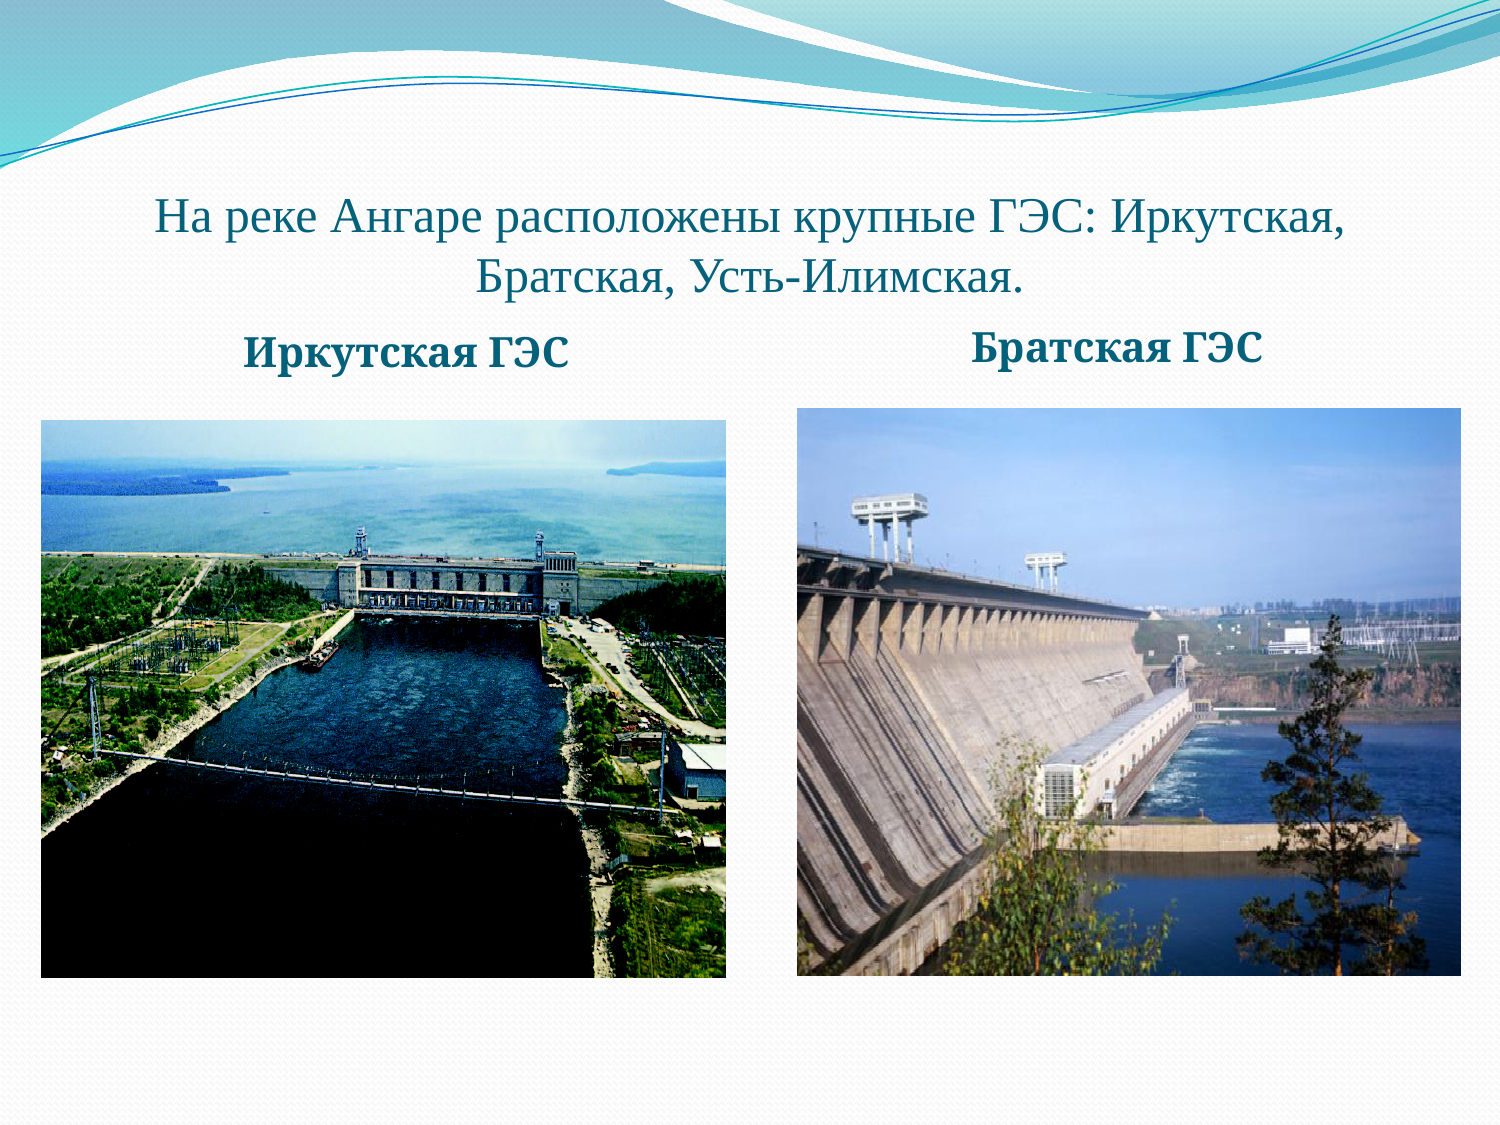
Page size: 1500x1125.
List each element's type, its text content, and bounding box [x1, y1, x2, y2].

list Иркутская ГЭС [75, 304, 738, 398]
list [796, 408, 1461, 977]
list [40, 420, 727, 978]
title На реке Ангаре расположены крупные ГЭС: Иркутская, Братская, Усть-Илимская. [75, 115, 1425, 303]
list Братская ГЭС [809, 278, 1425, 408]
